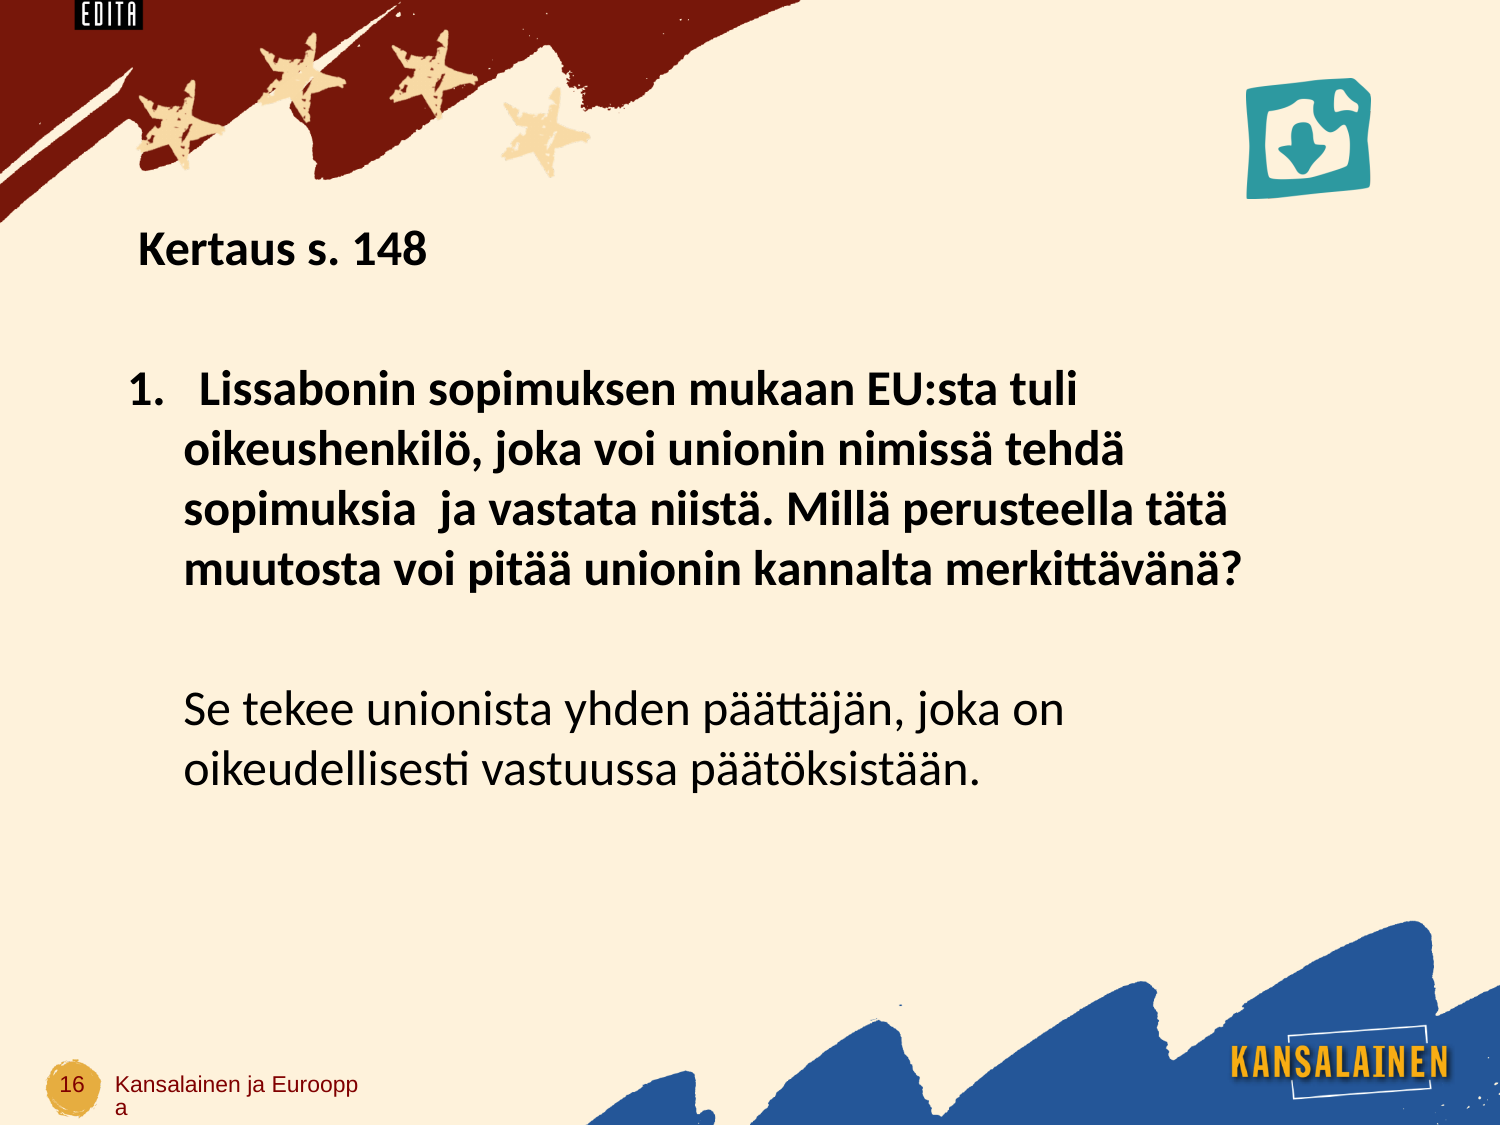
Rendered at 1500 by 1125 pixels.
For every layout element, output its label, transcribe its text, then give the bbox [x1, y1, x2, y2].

slide_number 16 [37, 1062, 99, 1125]
list Kertaus s. 148 1. Lissabonin sopimuksen mukaan EU:sta tuli oikeushenkilö, joka voi unionin nimissä tehdä sopimuksia ja vastata niistä. Millä perusteella tätä muutosta voi pitää unionin kannalta merkittävänä? Se tekee unionista yhden päättäjän, joka on oikeudellisesti vastuussa päätöksistään. [111, 207, 1351, 1088]
picture [0, 0, 1500, 1125]
footer Kansalainen ja Eurooppa [99, 1062, 376, 1125]
